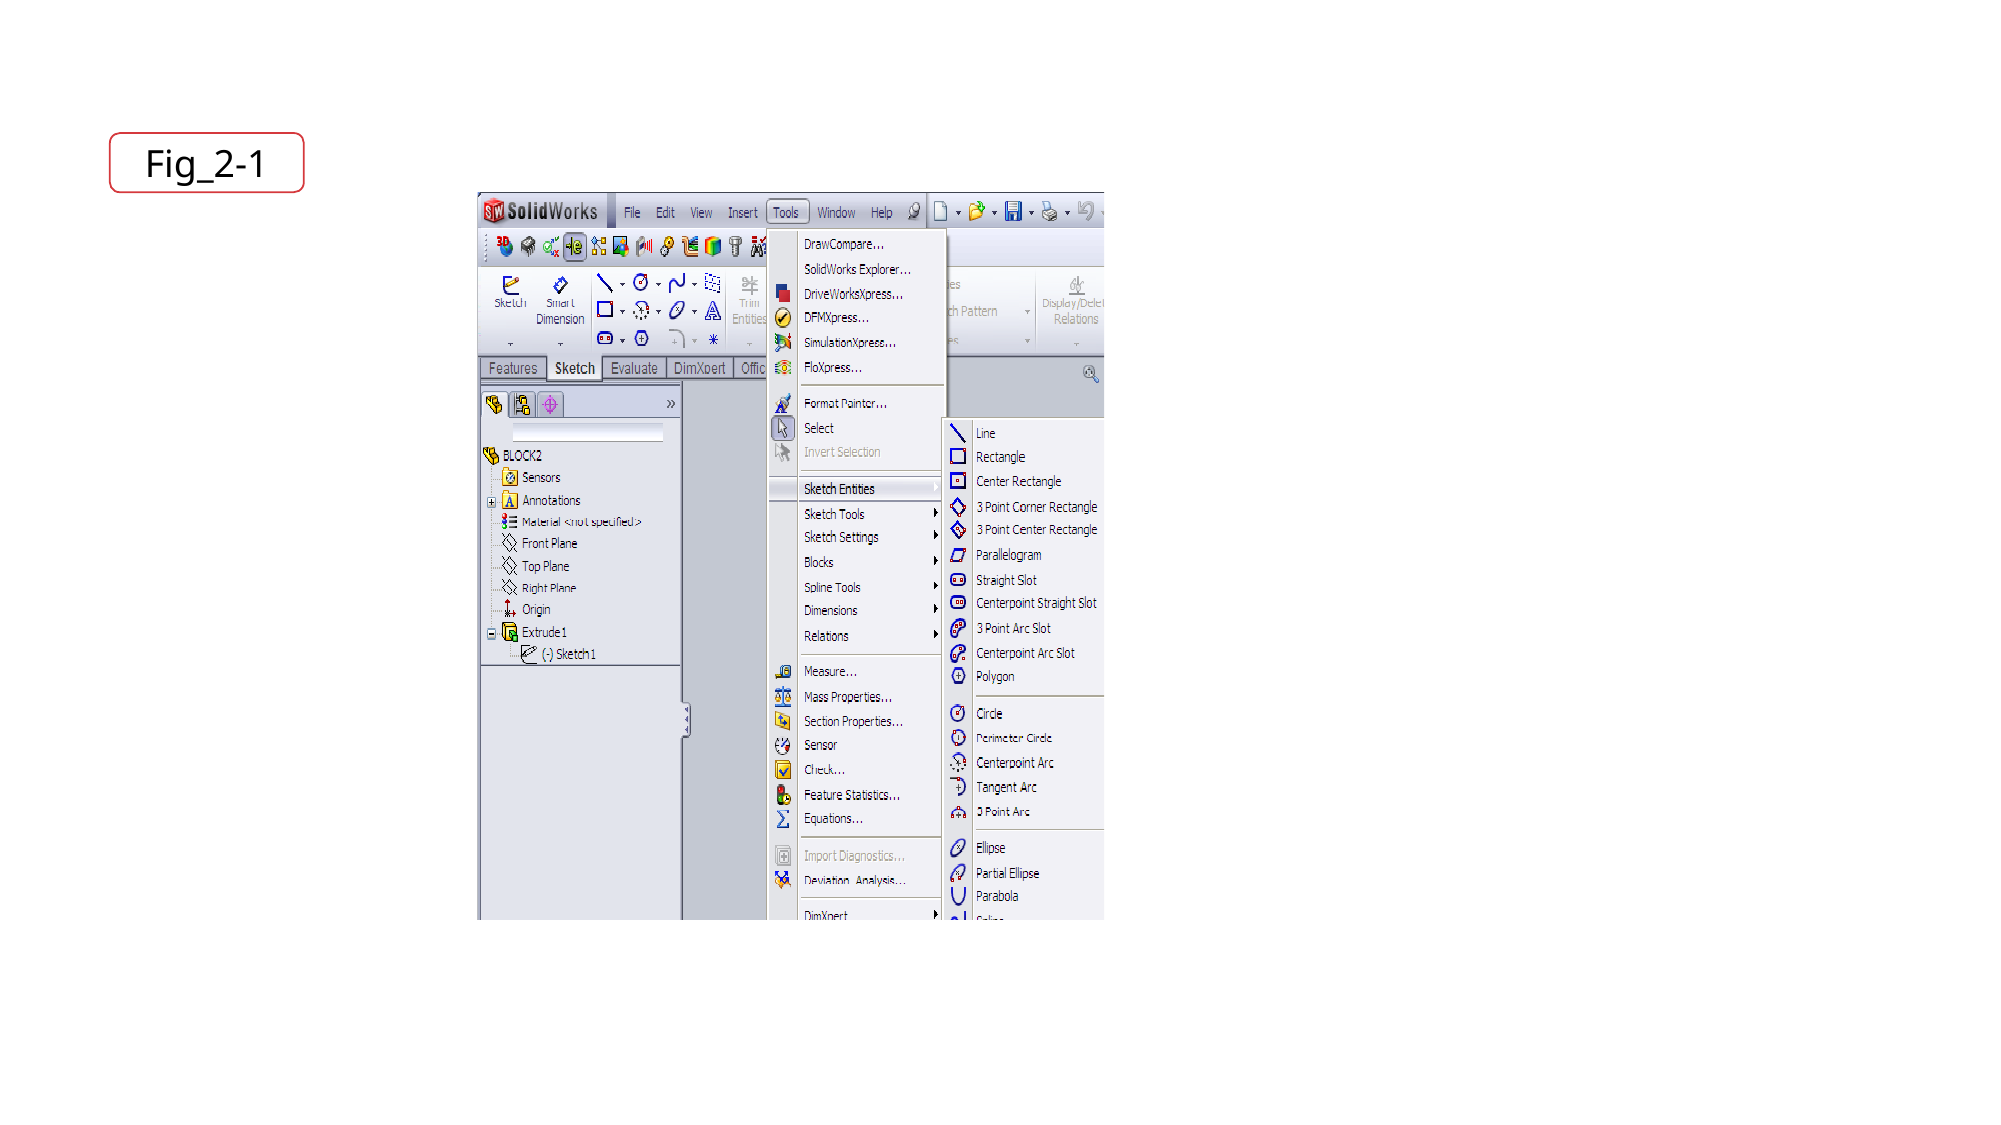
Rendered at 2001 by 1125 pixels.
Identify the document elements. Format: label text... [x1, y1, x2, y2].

text_box Fig_2-1 [108, 132, 305, 194]
picture [477, 191, 1105, 920]
